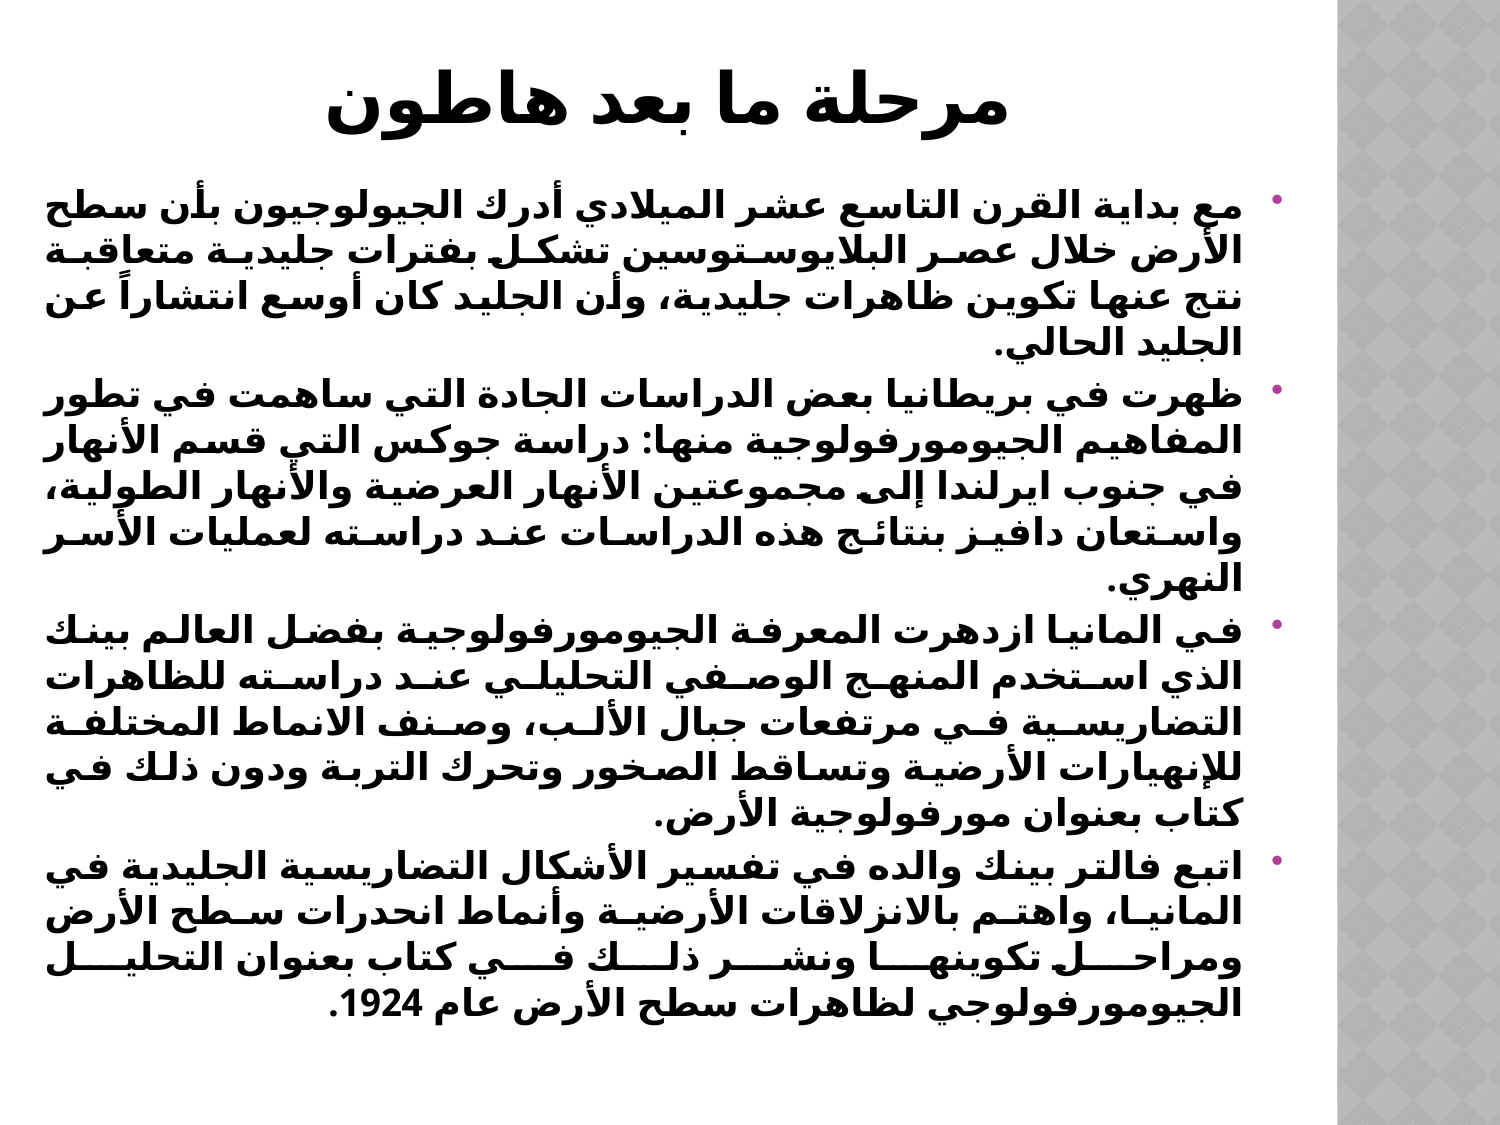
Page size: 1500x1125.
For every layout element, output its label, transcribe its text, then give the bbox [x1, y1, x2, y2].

list مع بداية القرن التاسع عشر الميلادي أدرك الجيولوجيون بأن سطح الأرض خلال عصر البلايوستوسين تشكل بفترات جليدية متعاقبة نتج عنها تكوين ظاهرات جليدية، وأن الجليد كان أوسع انتشاراً عن الجليد الحالي. ظهرت في بريطانيا بعض الدراسات الجادة التي ساهمت في تطور المفاهيم الجيومورفولوجية منها: دراسة جوكس التي قسم الأنهار في جنوب ايرلندا إلى مجموعتين الأنهار العرضية والأنهار الطولية، واستعان دافيز بنتائج هذه الدراسات عند دراسته لعمليات الأسر النهري. في المانيا ازدهرت المعرفة الجيومورفولوجية بفضل العالم بينك الذي استخدم المنهج الوصفي التحليلي عند دراسته للظاهرات التضاريسية في مرتفعات جبال الألب، وصنف الانماط المختلفة للإنهيارات الأرضية وتساقط الصخور وتحرك التربة ودون ذلك في كتاب بعنوان مورفولوجية الأرض. اتبع فالتر بينك والده في تفسير الأشكال التضاريسية الجليدية في المانيا، واهتم بالانزلاقات الأرضية وأنماط انحدرات سطح الأرض ومراحل تكوينها ونشر ذلك في كتاب بعنوان التحليل الجيومورفولوجي لظاهرات سطح الأرض عام 1924. [29, 172, 1294, 1059]
title مرحلة ما بعد هاطون [75, 52, 1263, 138]
